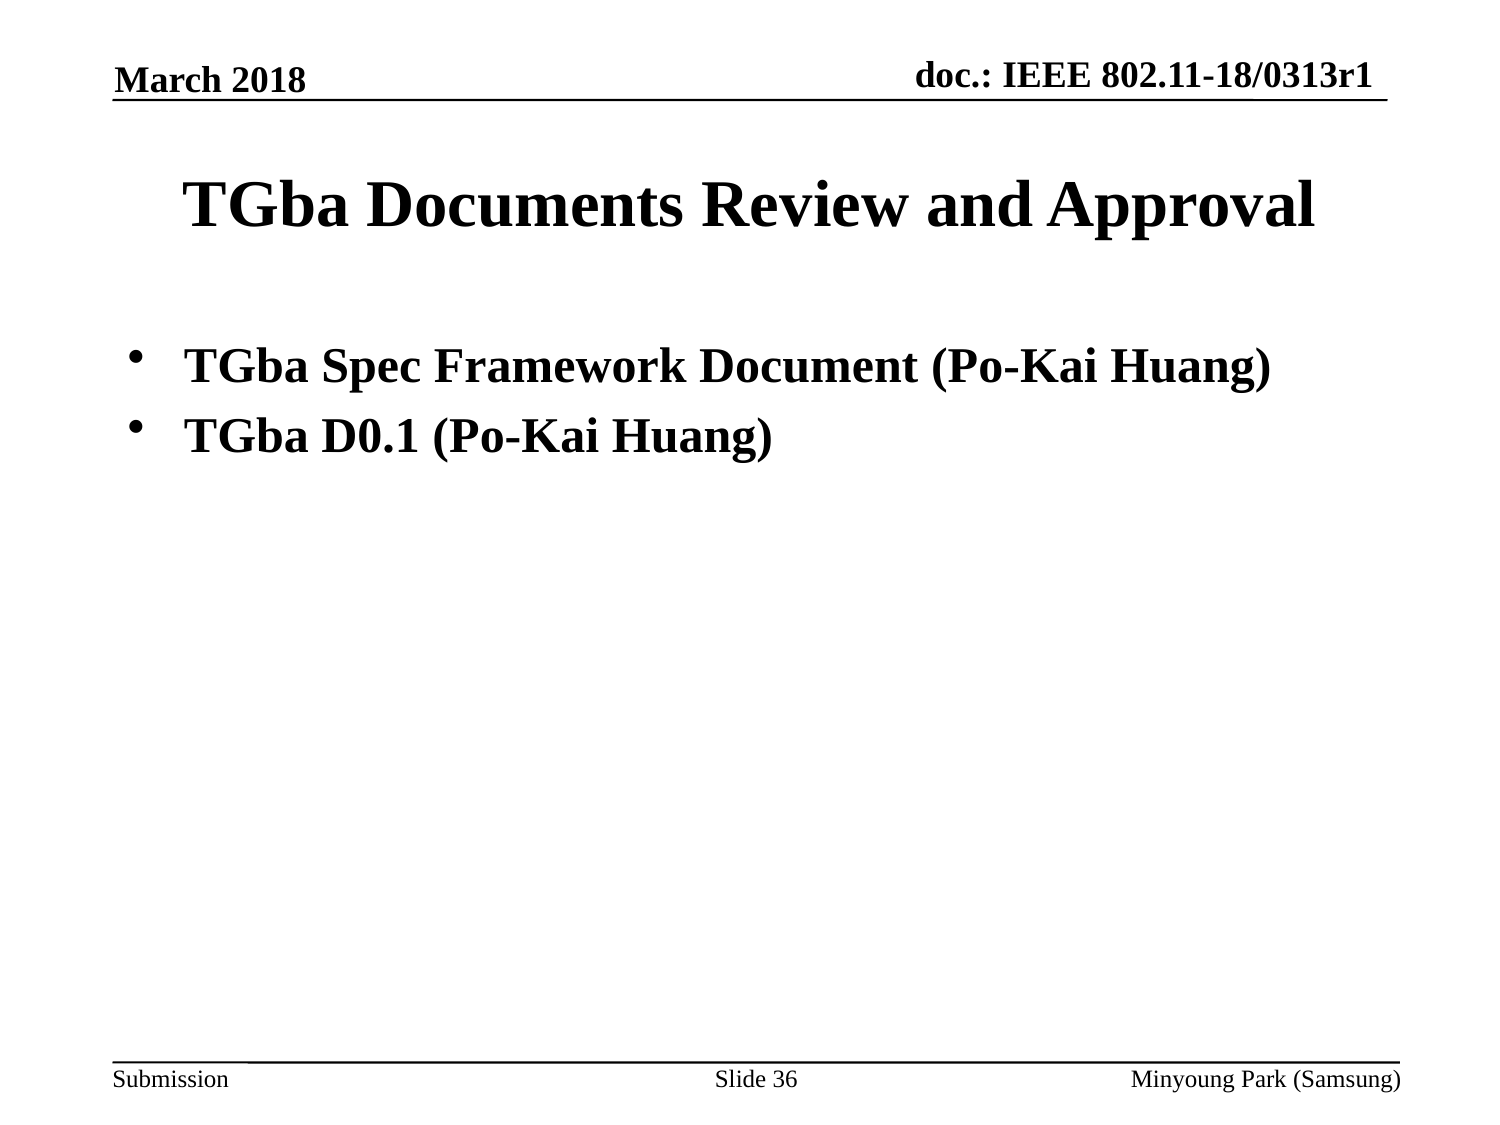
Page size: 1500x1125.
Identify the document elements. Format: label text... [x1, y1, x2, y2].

footer Minyoung Park (Samsung) [949, 1061, 1402, 1093]
slide_number Slide 36 [712, 1061, 800, 1093]
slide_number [114, 54, 335, 101]
list TGba Spec Framework Document (Po-Kai Huang) TGba D0.1 (Po-Kai Huang) [112, 324, 1388, 1000]
title TGba Documents Review and Approval [112, 112, 1388, 288]
